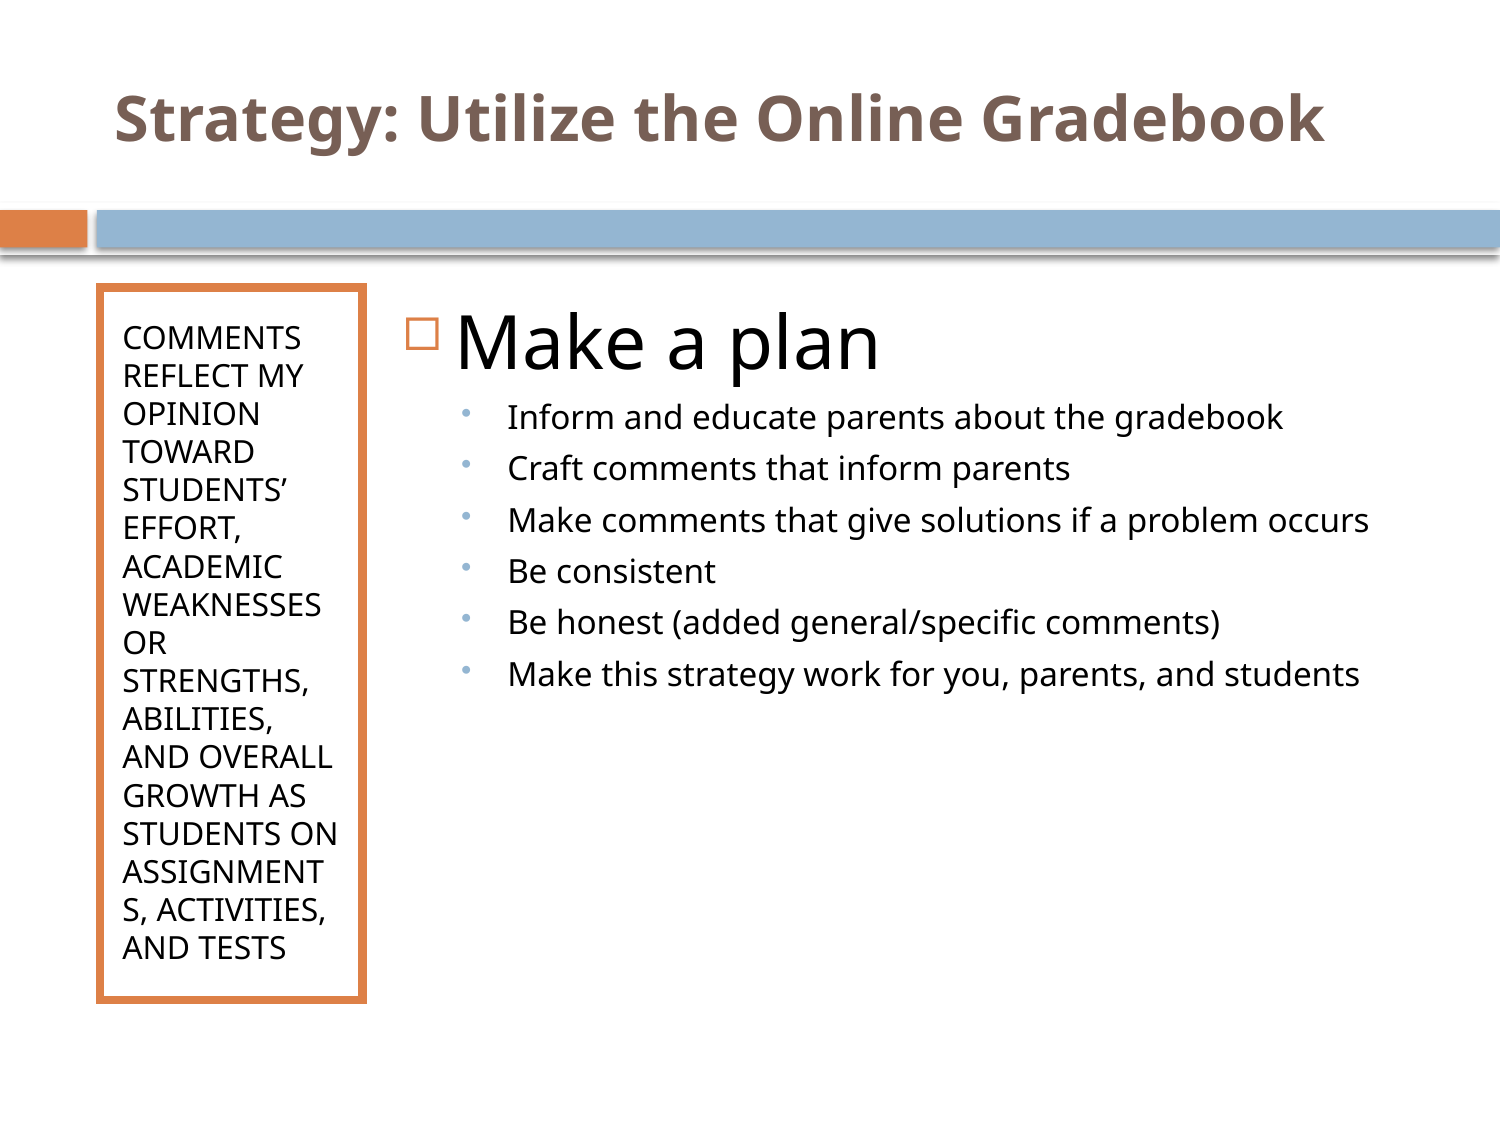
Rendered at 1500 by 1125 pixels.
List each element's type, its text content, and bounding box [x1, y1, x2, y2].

list Make a plan Inform and educate parents about the gradebook Craft comments that inform parents Make comments that give solutions if a problem occurs Be consistent Be honest (added general/specific comments) Make this strategy work for you, parents, and students [387, 287, 1438, 1013]
title Strategy: Utilize the Online Gradebook [99, 44, 1425, 188]
list comments reflect my opinion toward students’ effort, academic weaknesses or strengths, abilities, and overall growth as students on assignments, activities, and tests [96, 283, 367, 1004]
